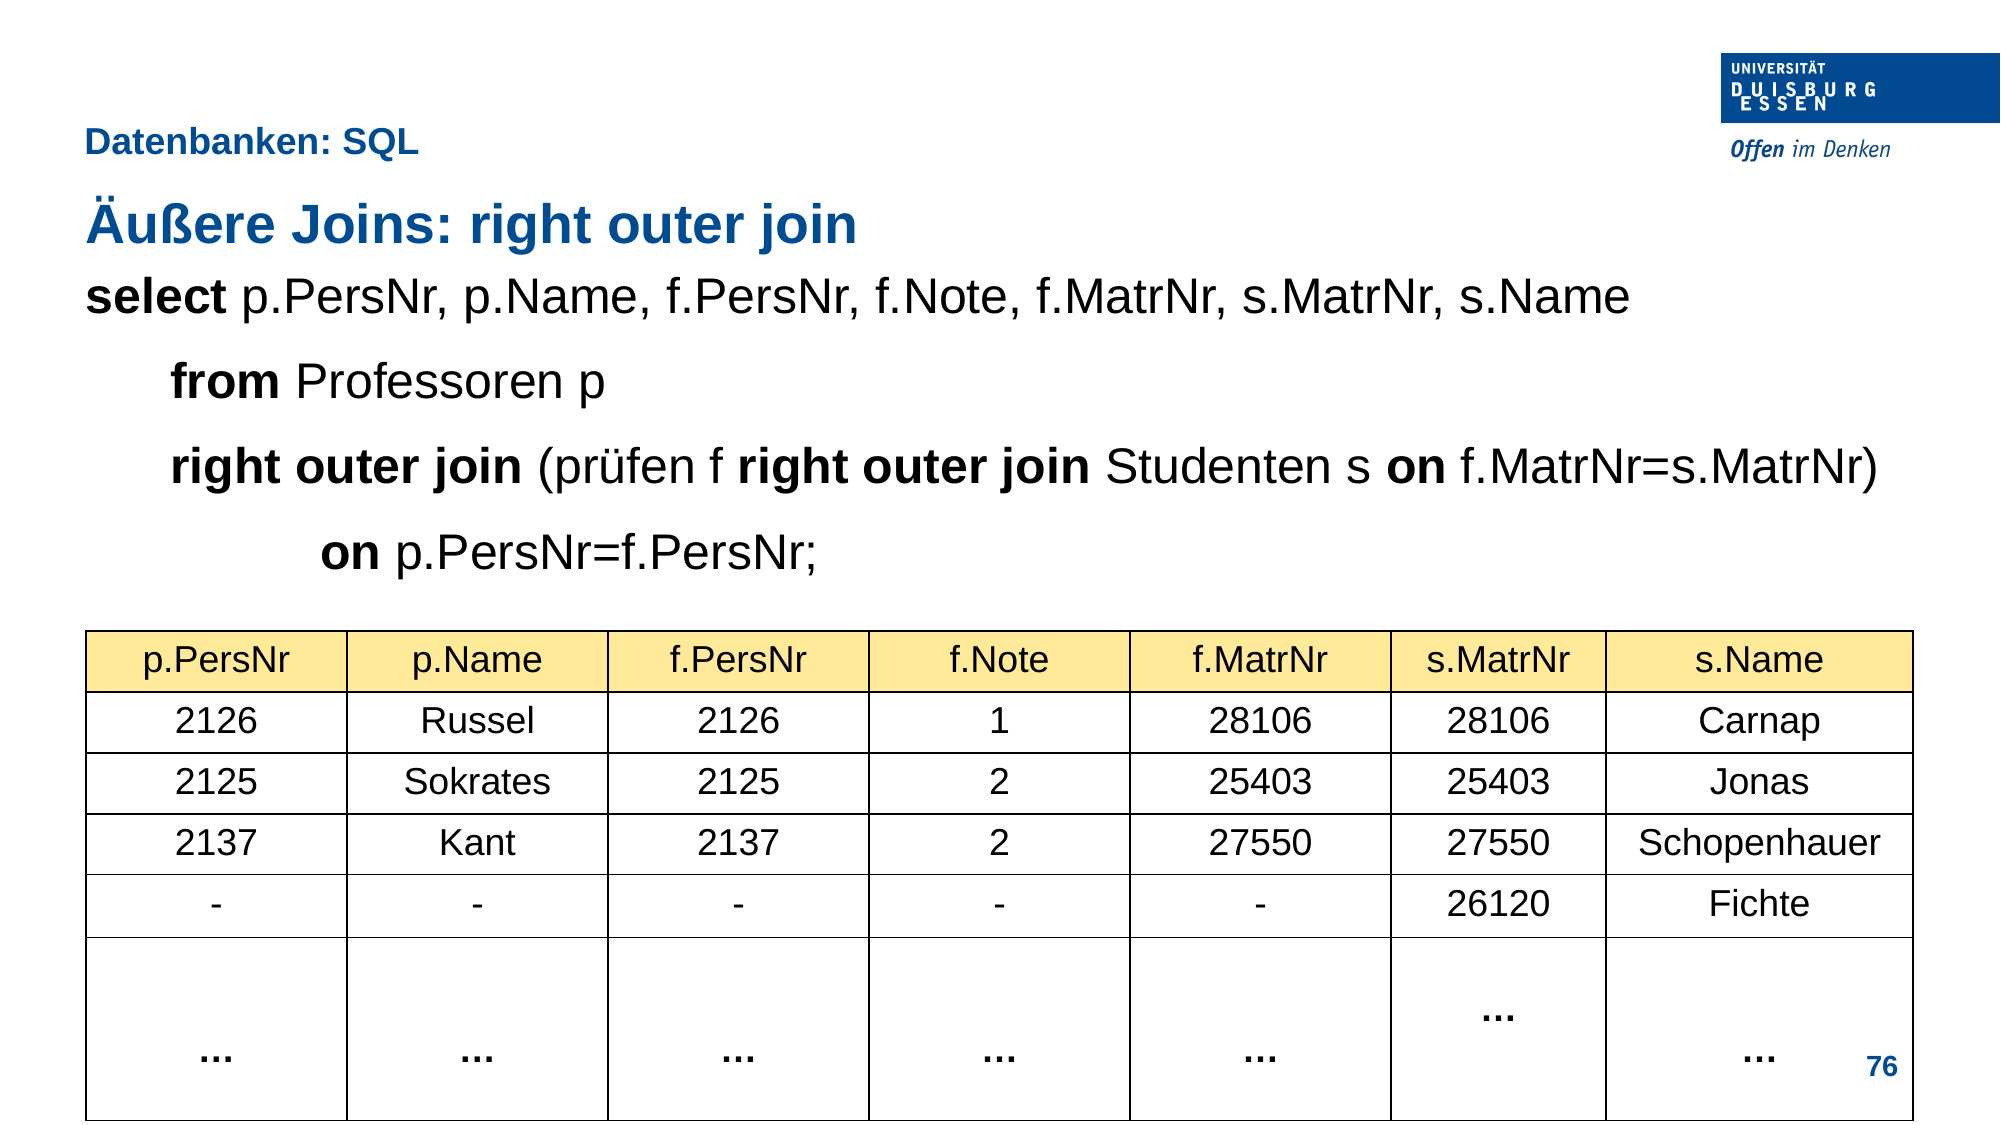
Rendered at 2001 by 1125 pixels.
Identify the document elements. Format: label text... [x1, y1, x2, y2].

table_cell 28106 [1392, 693, 1605, 752]
table_cell 26120 [1392, 875, 1605, 937]
table_cell 2137 [87, 815, 346, 874]
table_header p.Name [348, 632, 607, 691]
table_cell 28106 [1131, 693, 1390, 752]
table_cell - [870, 875, 1129, 937]
table_cell - [609, 875, 868, 937]
table_cell 2137 [609, 815, 868, 874]
table_cell 25403 [1131, 754, 1390, 813]
table_cell 1 [870, 693, 1129, 752]
table_header f.MatrNr [1131, 632, 1390, 691]
table_cell Fichte [1607, 875, 1912, 937]
table_cell Kant [348, 815, 607, 874]
table_cell 27550 [1131, 815, 1390, 874]
table_cell Carnap [1607, 693, 1912, 752]
table_header s.MatrNr [1392, 632, 1605, 691]
table_header f.Note [870, 632, 1129, 691]
list Datenbanken: SQL [84, 121, 1694, 163]
table_cell 2125 [609, 754, 868, 813]
table_cell 27550 [1392, 815, 1605, 874]
table_cell … [348, 938, 607, 1120]
picture [1721, 53, 2000, 162]
table_cell Sokrates [348, 754, 607, 813]
table_header f.PersNr [609, 632, 868, 691]
table_header p.PersNr [87, 632, 346, 691]
table_cell Schopenhauer [1607, 815, 1912, 874]
list Äußere Joins: right outer join [85, 188, 1696, 263]
table_cell - [87, 875, 346, 937]
list select p.PersNr, p.Name, f.PersNr, f.Note, f.MatrNr, s.MatrNr, s.Name from Professoren p right outer join (prüfen f right outer join Studenten s on f.MatrNr=s.MatrNr) on p.PersNr=f.PersNr; [85, 263, 1914, 630]
table_cell 2 [870, 754, 1129, 813]
table_cell 2126 [87, 693, 346, 752]
table_cell … [87, 938, 346, 1120]
table_cell 2125 [87, 754, 346, 813]
table_cell 2126 [609, 693, 868, 752]
table_cell … [870, 938, 1129, 1120]
table_cell - [1131, 875, 1390, 937]
table_cell 2 [870, 815, 1129, 874]
table_cell … [1392, 938, 1605, 1120]
table_cell 25403 [1392, 754, 1605, 813]
table_cell … [1607, 938, 1912, 1120]
table_header s.Name [1607, 632, 1912, 691]
table_cell - [348, 875, 607, 937]
table_cell … [1131, 938, 1390, 1120]
table_cell Russel [348, 693, 607, 752]
table_cell Jonas [1607, 754, 1912, 813]
table_cell … [609, 938, 868, 1120]
